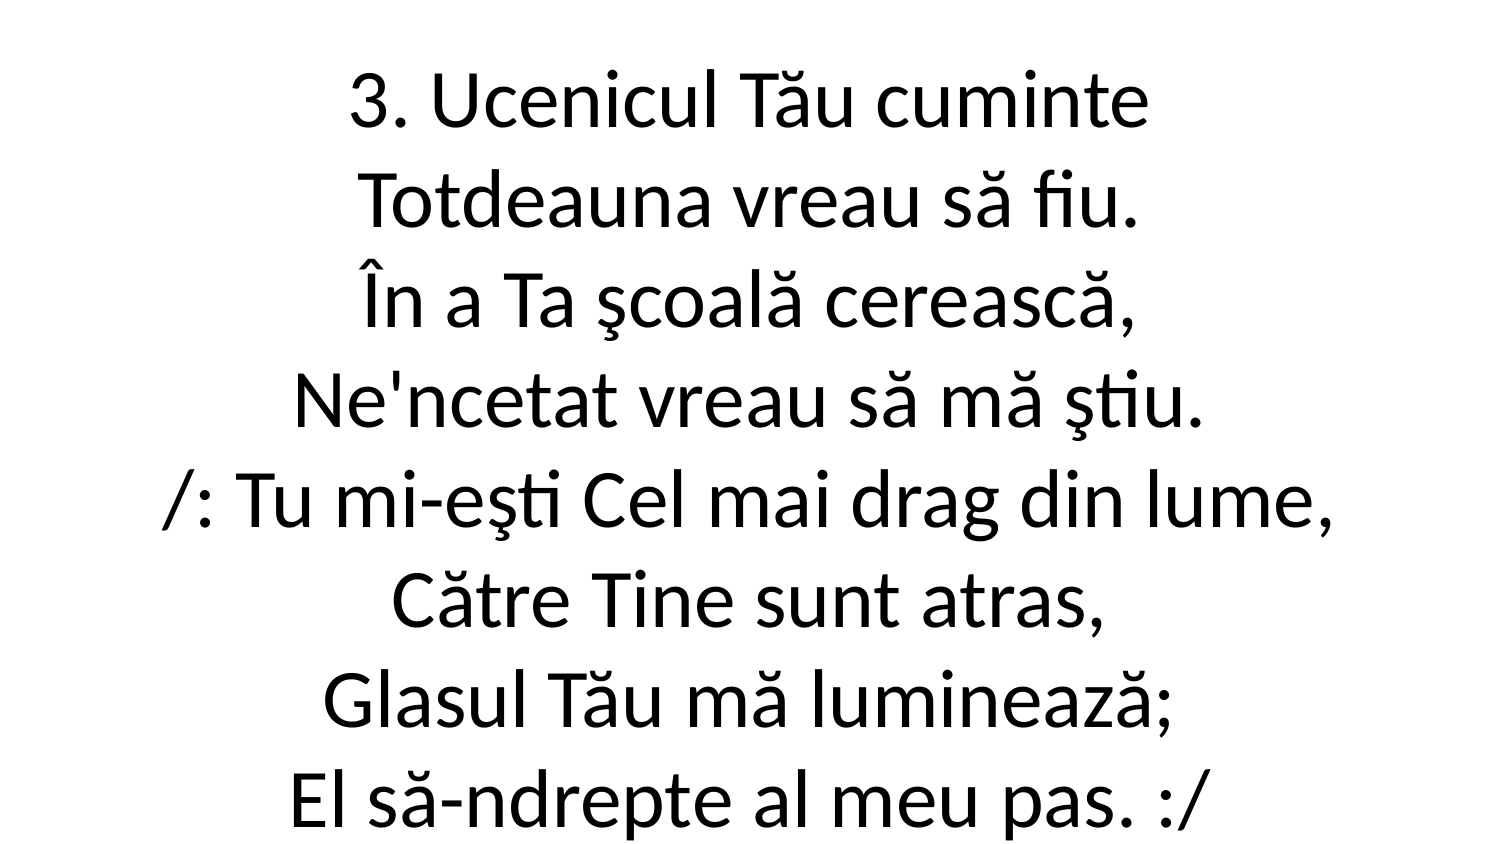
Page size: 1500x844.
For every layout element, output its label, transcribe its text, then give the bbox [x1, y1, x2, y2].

text_box 3. Ucenicul Tău cuminte Totdeauna vreau să fiu. În a Ta şcoală cerească, Ne'ncetat vreau să mă ştiu. /: Tu mi-eşti Cel mai drag din lume, Către Tine sunt atras, Glasul Tău mă luminează; El să-ndrepte al meu pas. :/ [147, 0, 1352, 844]
